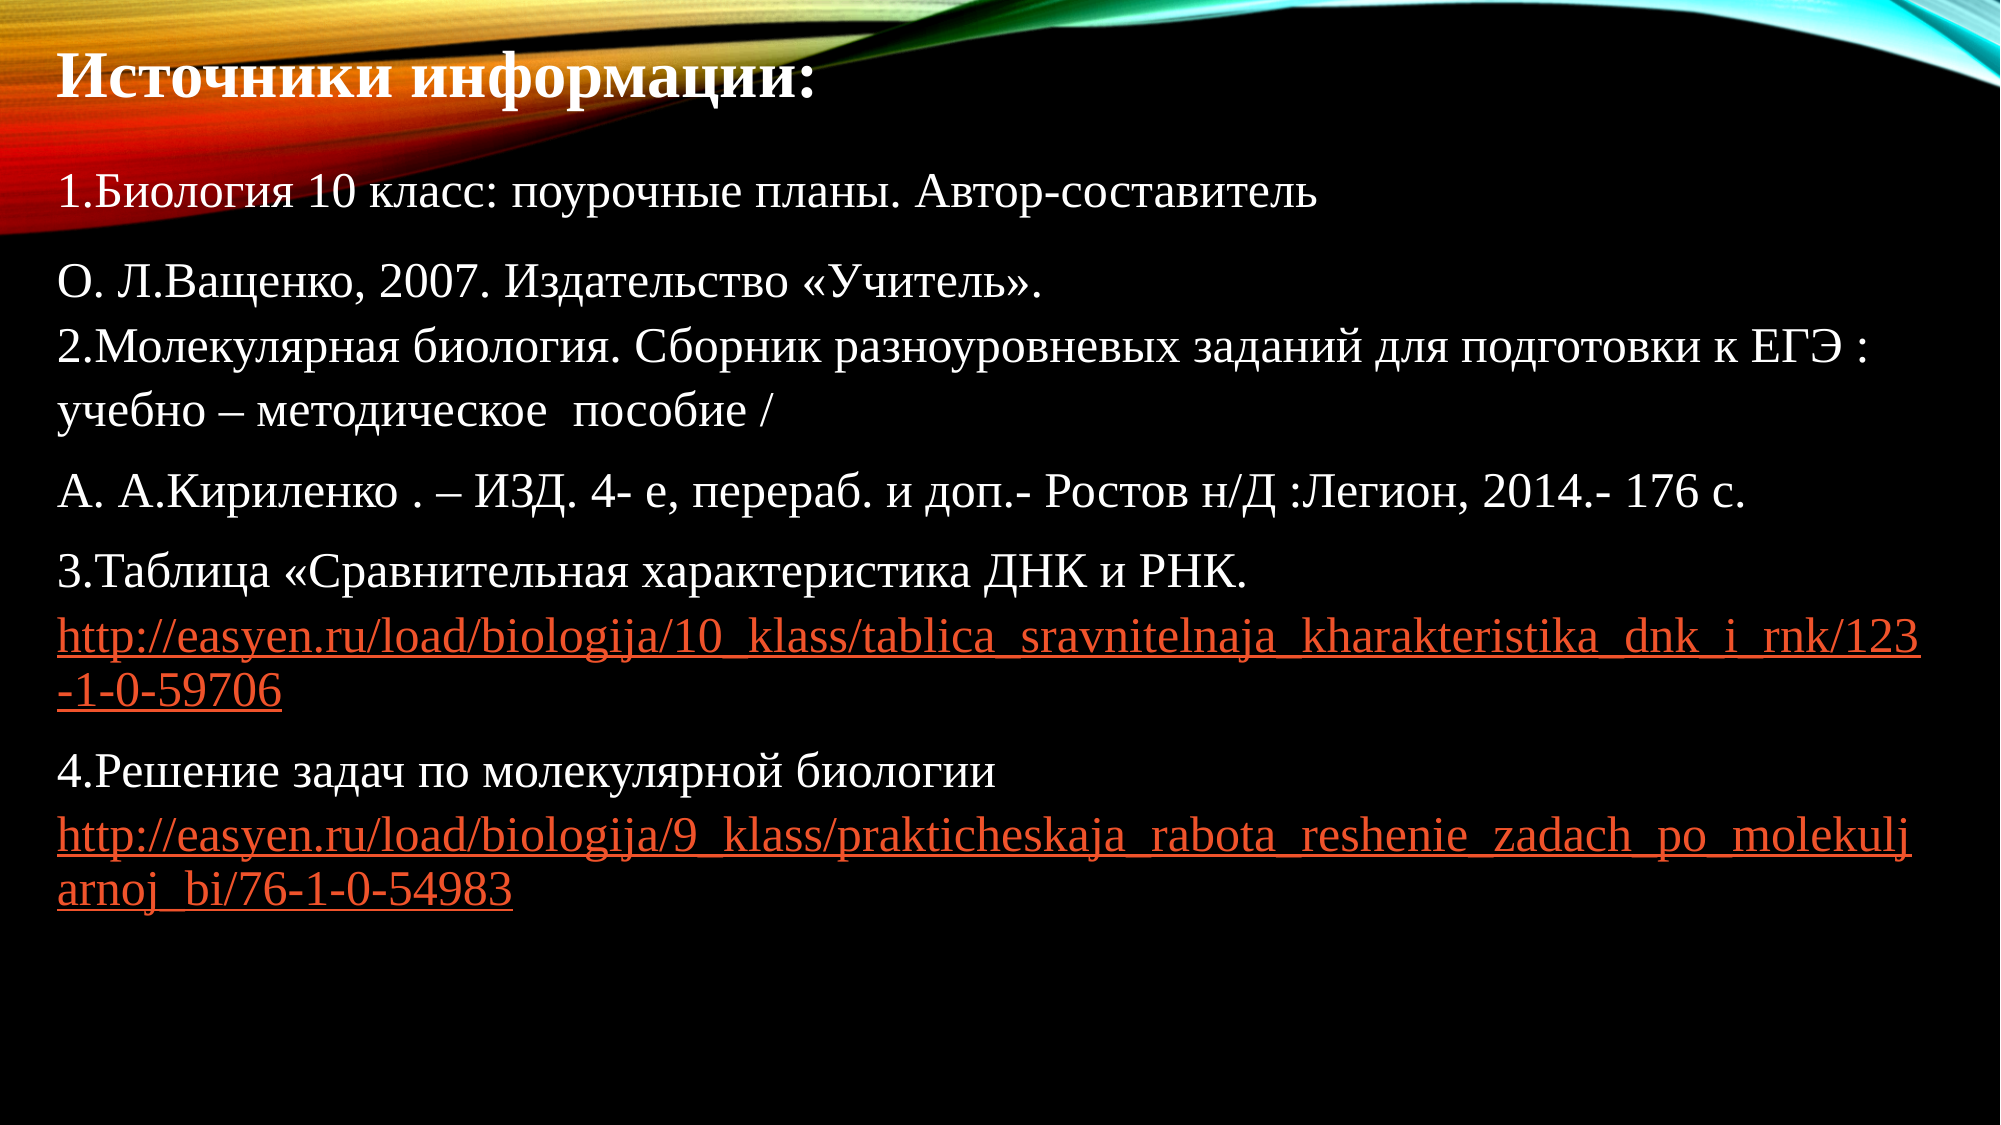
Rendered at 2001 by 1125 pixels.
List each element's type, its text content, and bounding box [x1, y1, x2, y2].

text_box Источники информации: 1.Биология 10 класс: поурочные планы. Автор-составитель О. Л.Ващенко, 2007. Издательство «Учитель». 2.Молекулярная биология. Сборник разноуровневых заданий для подготовки к ЕГЭ : учебно – методическое пособие / А. А.Кириленко . – ИЗД. 4- е, перераб. и доп.- Ростов н/Д :Легион, 2014.- 176 с. 3.Таблица «Сравнительная характеристика ДНК и РНК. http://easyen.ru/load/biologija/10_klass/tablica_sravnitelnaja_kharakteristika_dnk_i_rnk/123-1-0-59706 4.Решение задач по молекулярной биологии http://easyen.ru/load/biologija/9_klass/prakticheskaja_rabota_reshenie_zadach_po_molekuljarnoj_bi/76-1-0-54983 [42, 18, 1943, 960]
picture [0, 0, 2000, 237]
